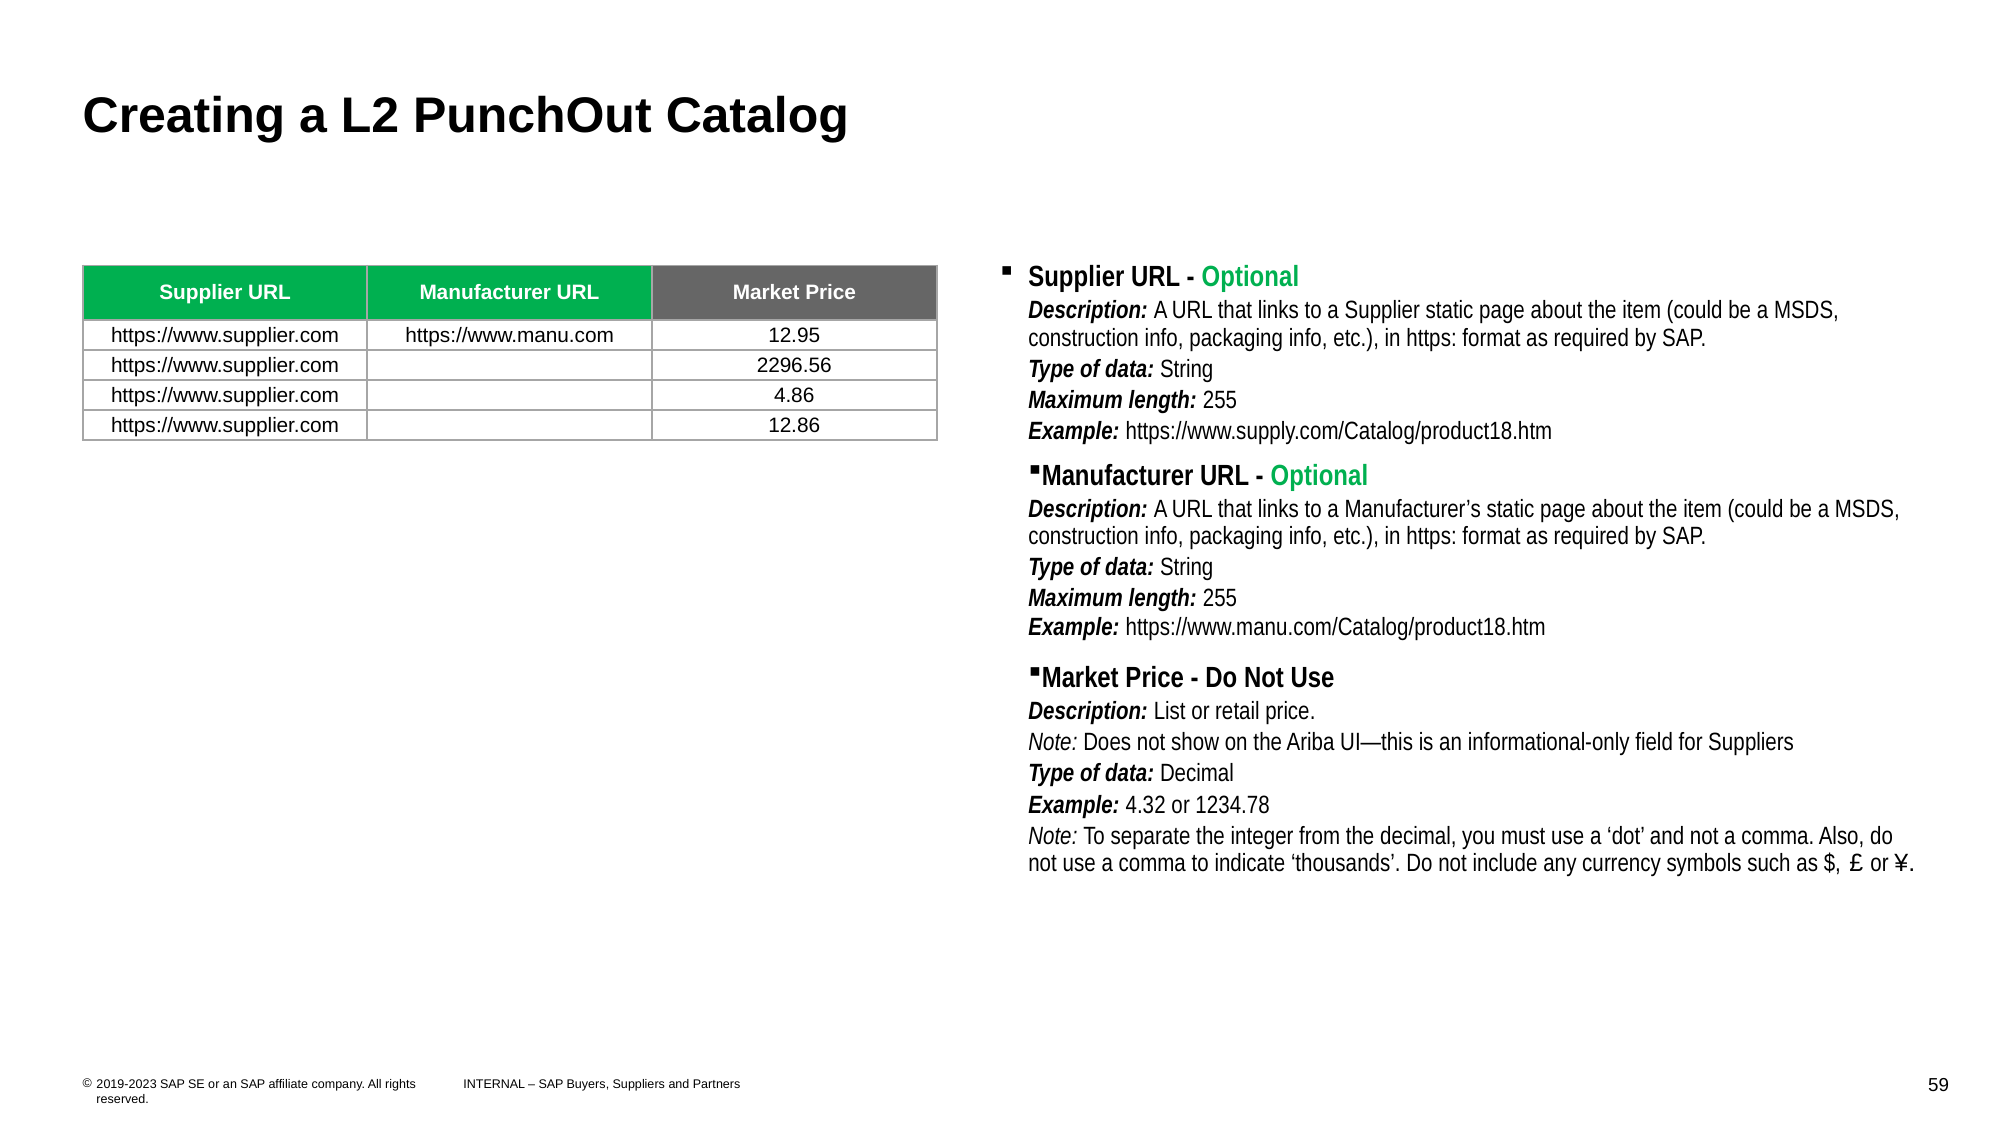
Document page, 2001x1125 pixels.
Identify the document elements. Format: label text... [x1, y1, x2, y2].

table_cell 12.95 [653, 321, 936, 349]
table_cell [368, 381, 651, 409]
table_cell https://www.manu.com [368, 321, 651, 349]
table_header Market Price [653, 266, 936, 319]
table_header Supplier URL [84, 266, 366, 319]
table_header Manufacturer URL [368, 266, 651, 319]
title Creating a L2 PunchOut Catalog [82, 82, 1918, 144]
table_cell https://www.supplier.com [84, 411, 366, 439]
table_cell https://www.supplier.com [84, 321, 366, 349]
table_cell [368, 351, 651, 379]
table_cell [368, 411, 651, 439]
table_cell 12.86 [653, 411, 936, 439]
table_cell 4.86 [653, 381, 936, 409]
text_box Supplier URL - Optional Description: A URL that links to a Supplier static page about the item (could be a MSDS, construction info, packaging info, etc.), in https: format as required by SAP. Type of data: String Maximum length: 255 Example: https://www.supply.com/Catalog/product18.htm Manufacturer URL - Optional Description: A URL that links to a Manufacturer’s static page about the item (could be a MSDS, construction info, packaging info, etc.), in https: format as required by SAP. Type of data: String Maximum length: 255 Example: https://www.manu.com/Catalog/product18.htm Market Price - Do Not Use Description: List or retail price. Note: Does not show on the Ariba UI—this is an informational-only field for Suppliers Type of data: Decimal Example: 4.32 or 1234.78 Note: To separate the integer from the decimal, you must use a ‘dot’ and not a comma. Also, do not use a comma to indicate ‘thousands’. Do not include any currency symbols such as $, £ or ¥. [1000, 265, 1918, 877]
table_cell https://www.supplier.com [84, 381, 366, 409]
table_cell https://www.supplier.com [84, 351, 366, 379]
table_cell 2296.56 [653, 351, 936, 379]
